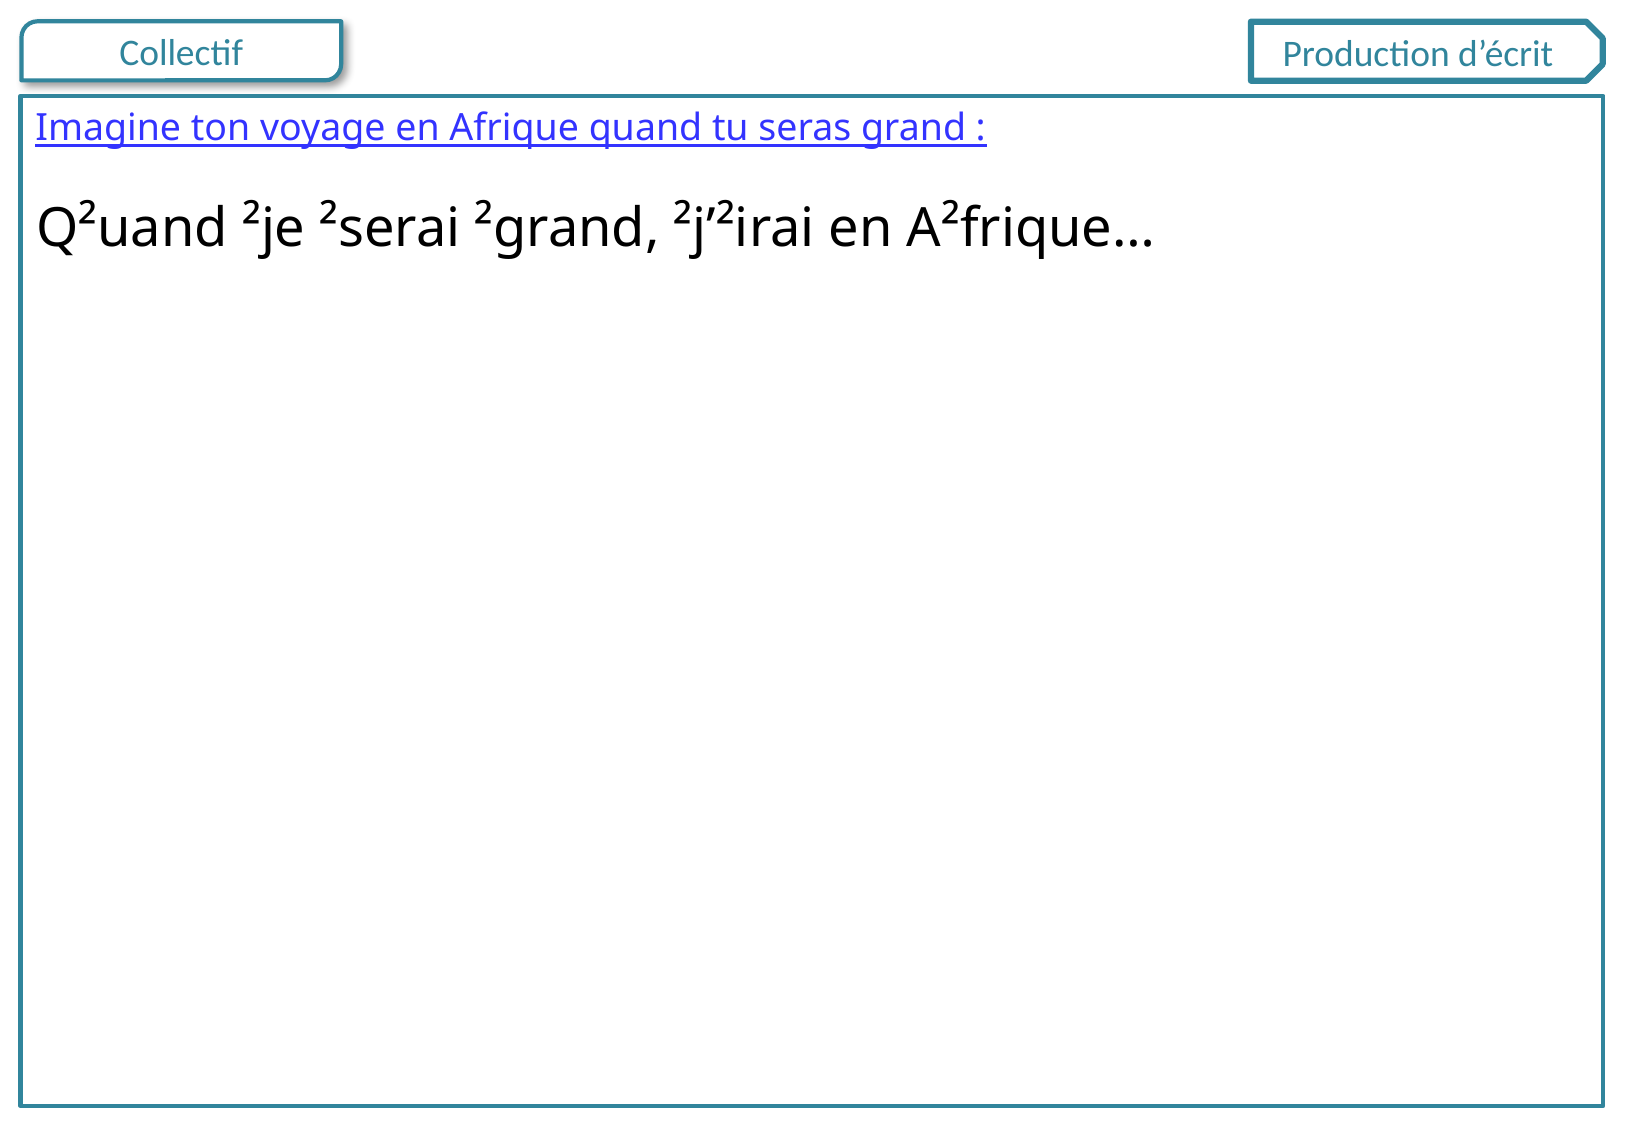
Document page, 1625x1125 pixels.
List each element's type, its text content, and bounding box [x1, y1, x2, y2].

list Production d’écrit [1251, 21, 1585, 81]
list Q²uand ²je ²serai ²grand, ²j’²irai en A²frique… [21, 184, 1604, 1106]
list Imagine ton voyage en Afrique quand tu seras grand : [18, 94, 1605, 1108]
